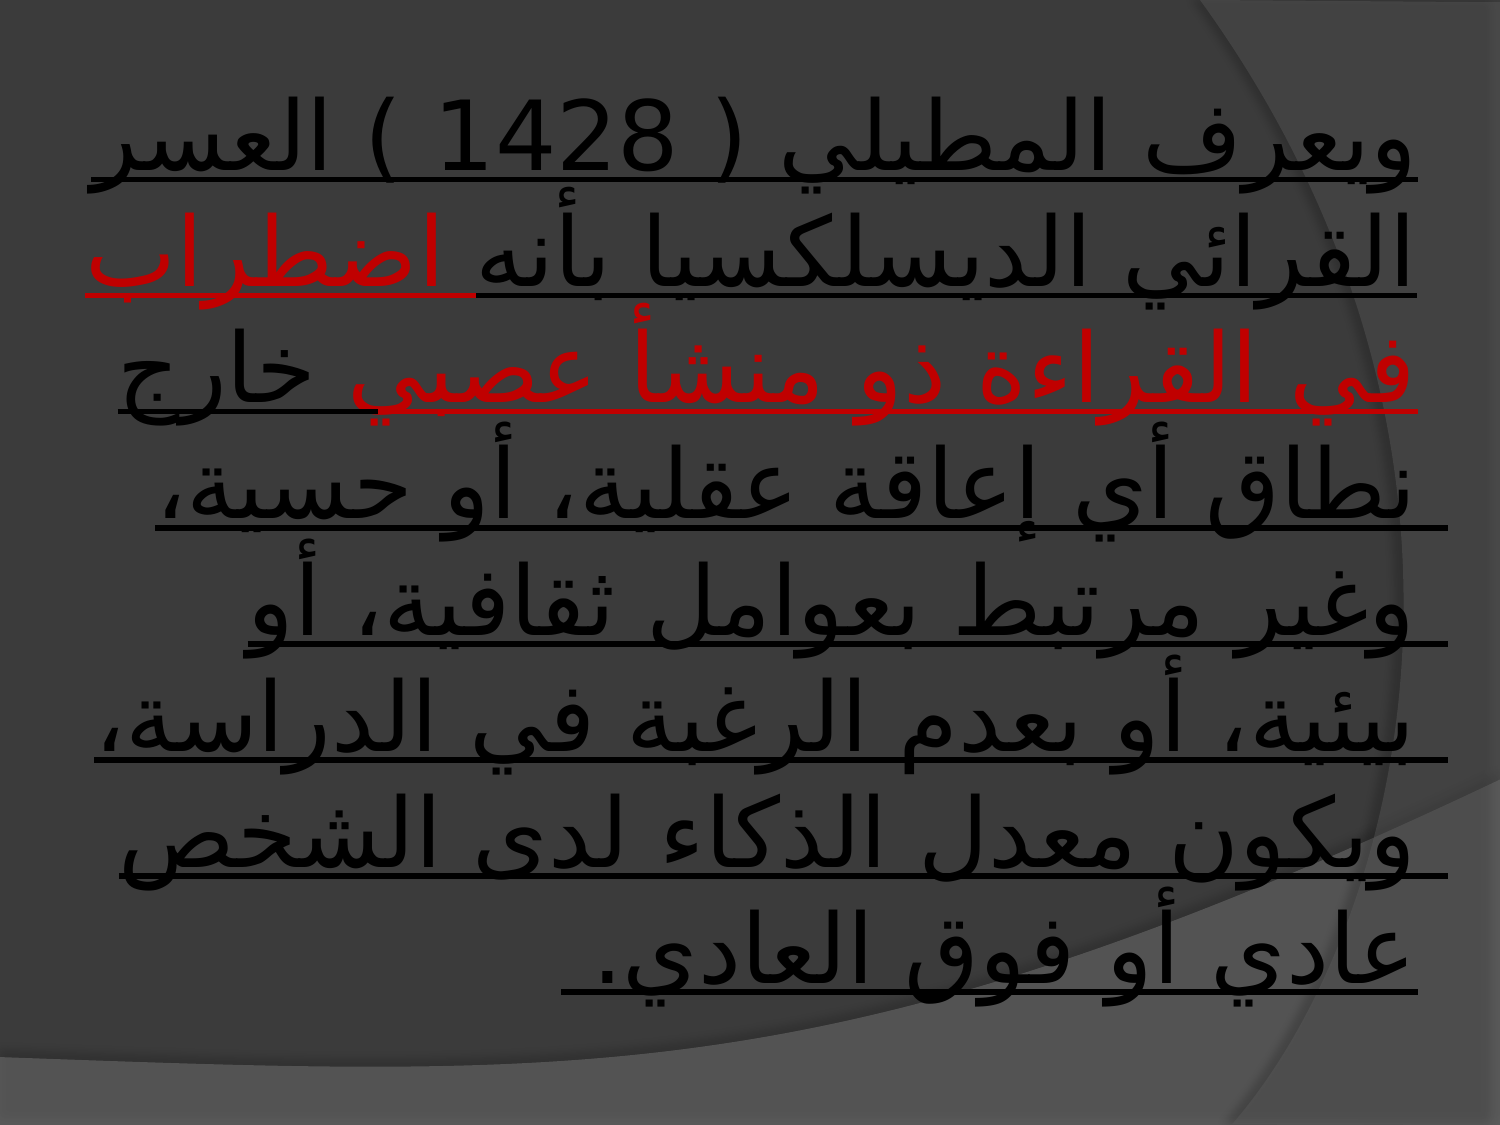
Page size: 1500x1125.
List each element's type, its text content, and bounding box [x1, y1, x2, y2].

title ويعرف المطيلي ( 1428 ) العسر القرائي الديسلكسيا بأنه اضطراب في القراءة ذو منشأ عصبي خارج نطاق أي إعاقة عقلية، أو حسية، وغير مرتبط بعوامل ثقافية، أو بيئية، أو بعدم الرغبة في الدراسة، ويكون معدل الذكاء لدى الشخص عادي أو فوق العادي. [75, 45, 1425, 1032]
